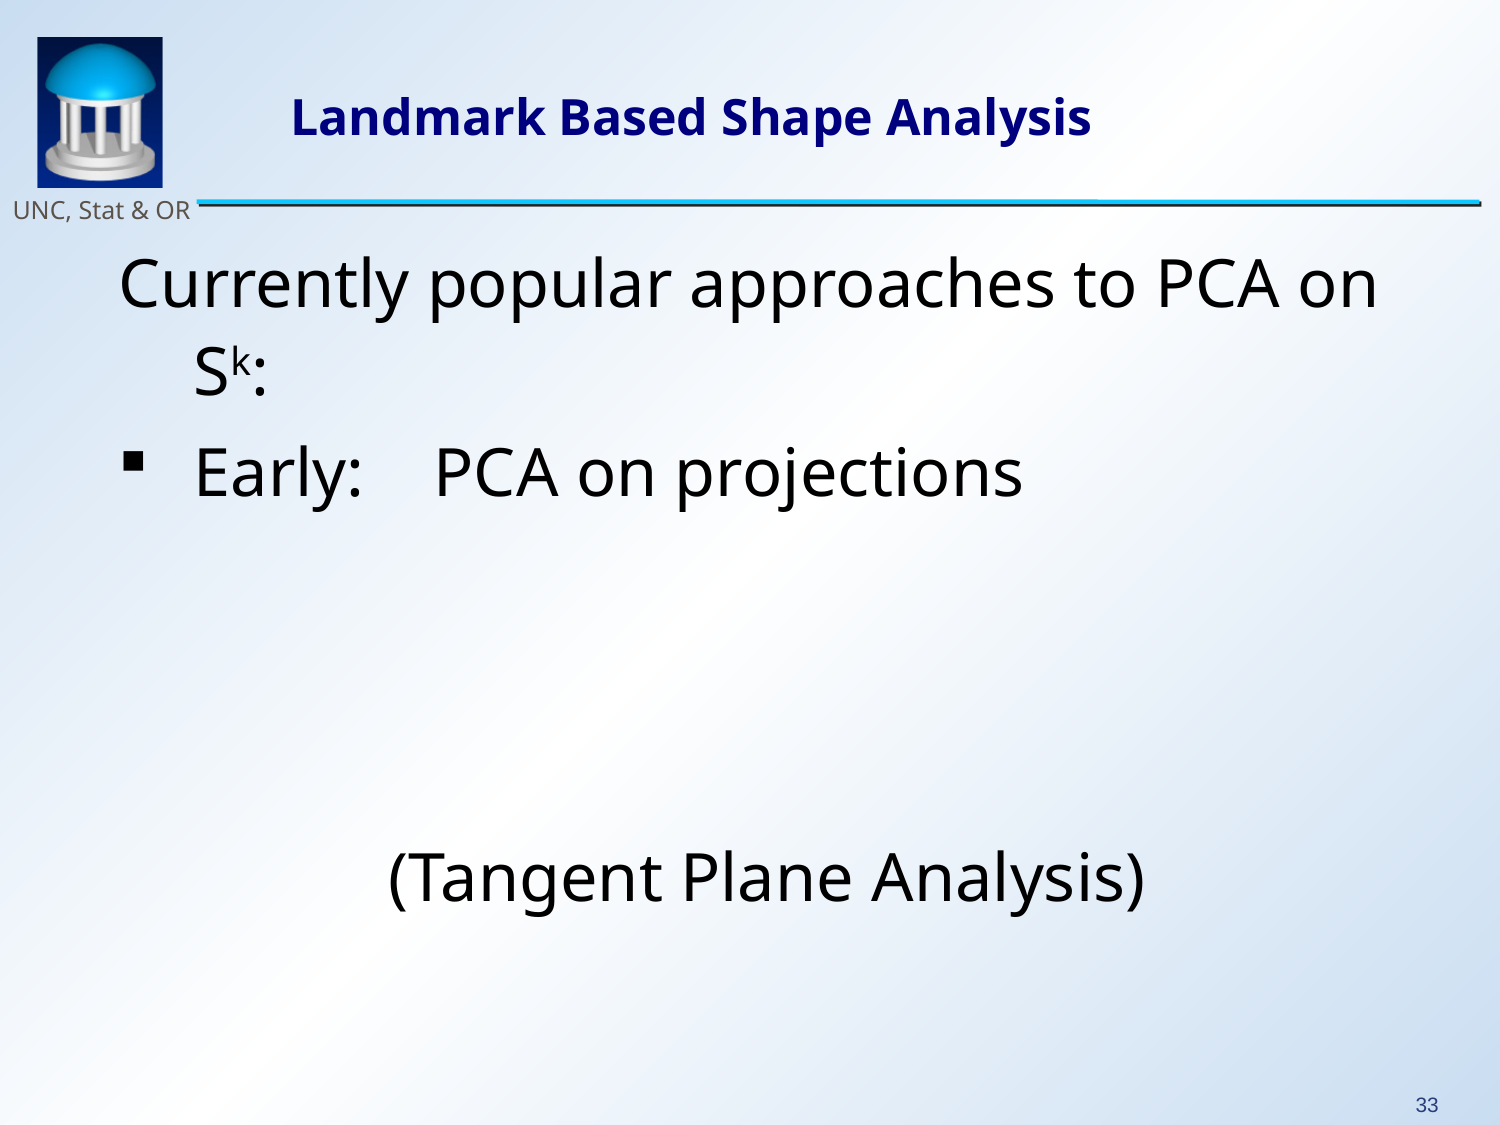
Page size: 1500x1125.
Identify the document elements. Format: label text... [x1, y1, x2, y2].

title Landmark Based Shape Analysis [274, 74, 1448, 156]
list Currently popular approaches to PCA on Sk: Early: PCA on projections (Tangent Plane Analysis) [103, 224, 1432, 1076]
